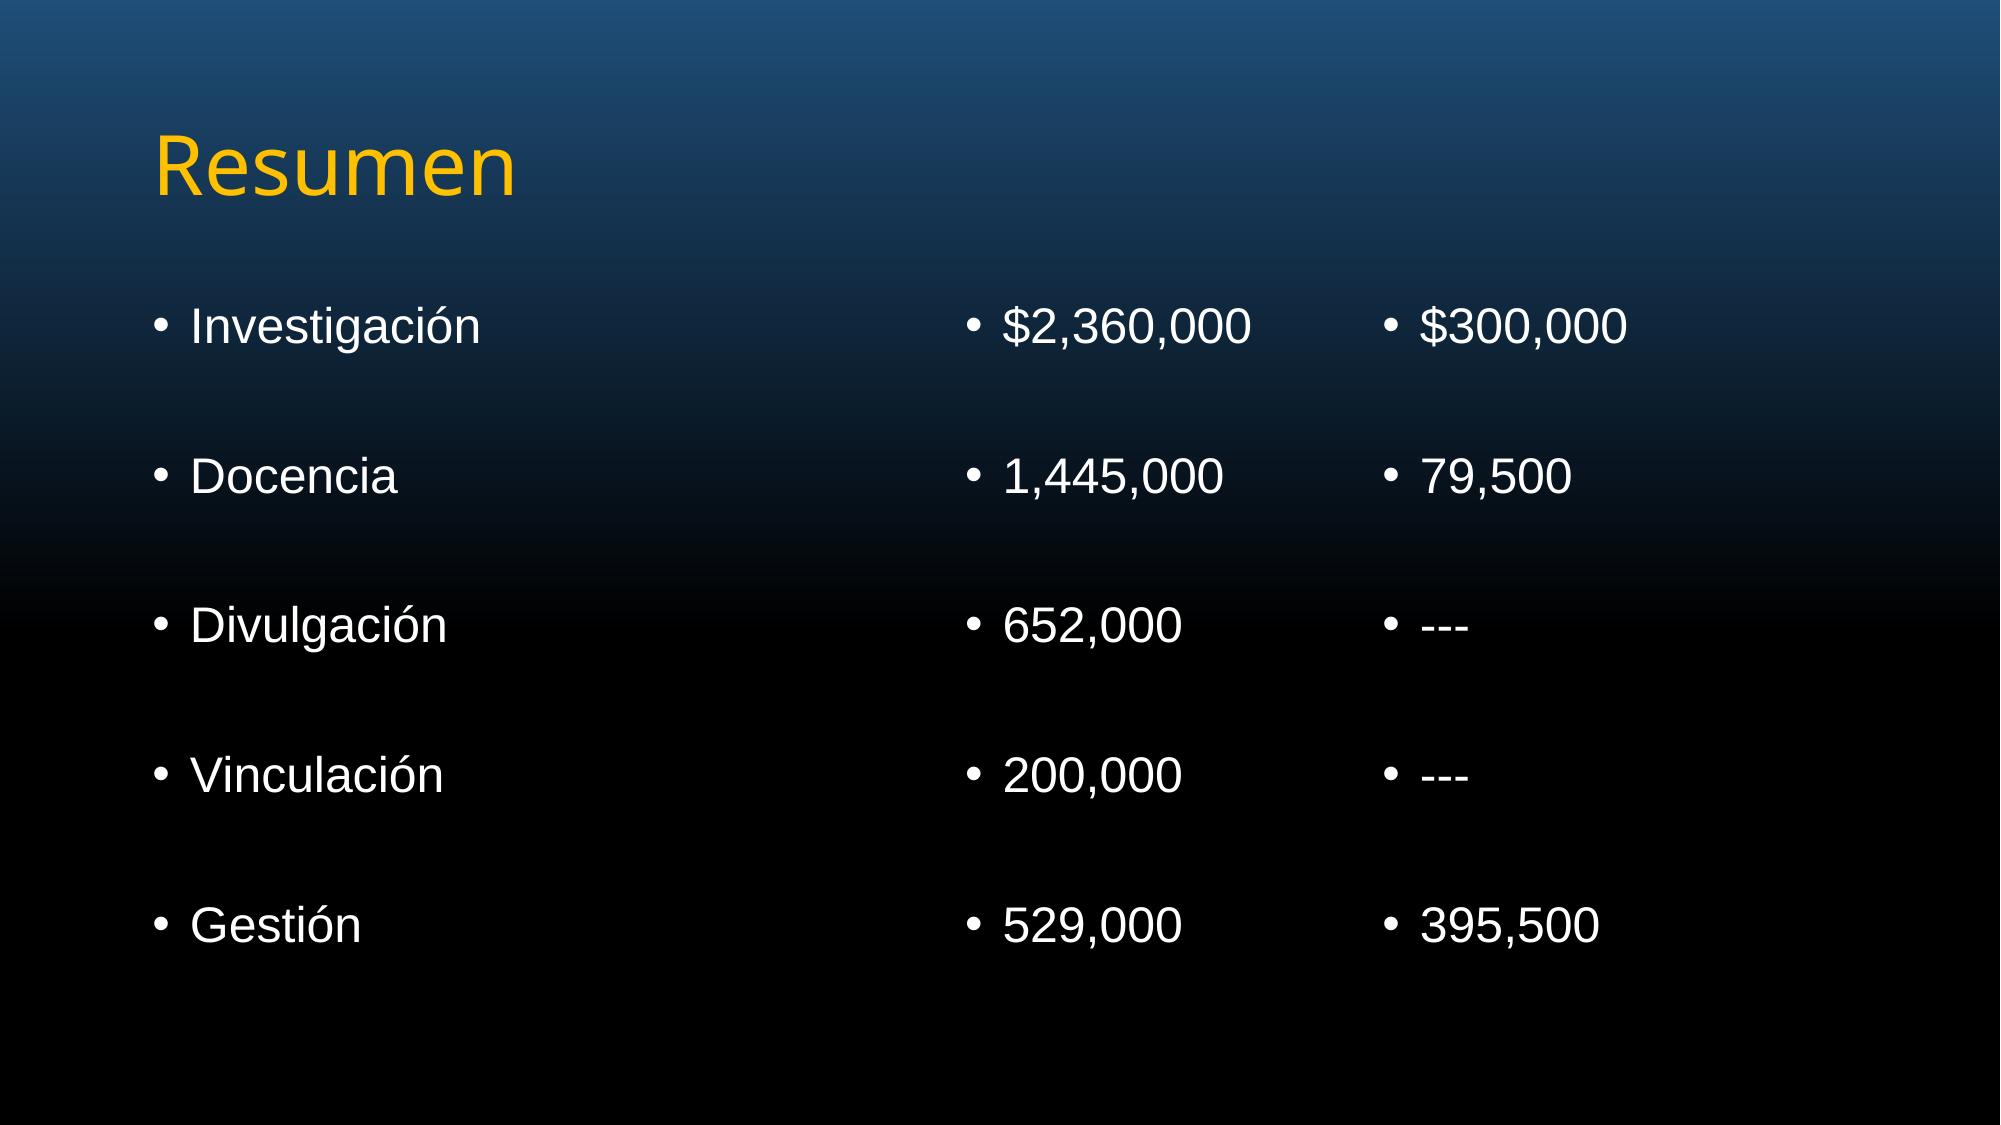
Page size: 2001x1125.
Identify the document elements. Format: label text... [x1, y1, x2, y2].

text_box $2,360,000 1,445,000 652,000 200,000 529,000 [949, 212, 1323, 983]
title Resumen [137, 59, 1583, 278]
text_box $300,000 79,500 --- --- 395,500 [1367, 212, 1740, 983]
list Investigación Docencia Divulgación Vinculación Gestión [137, 212, 928, 983]
